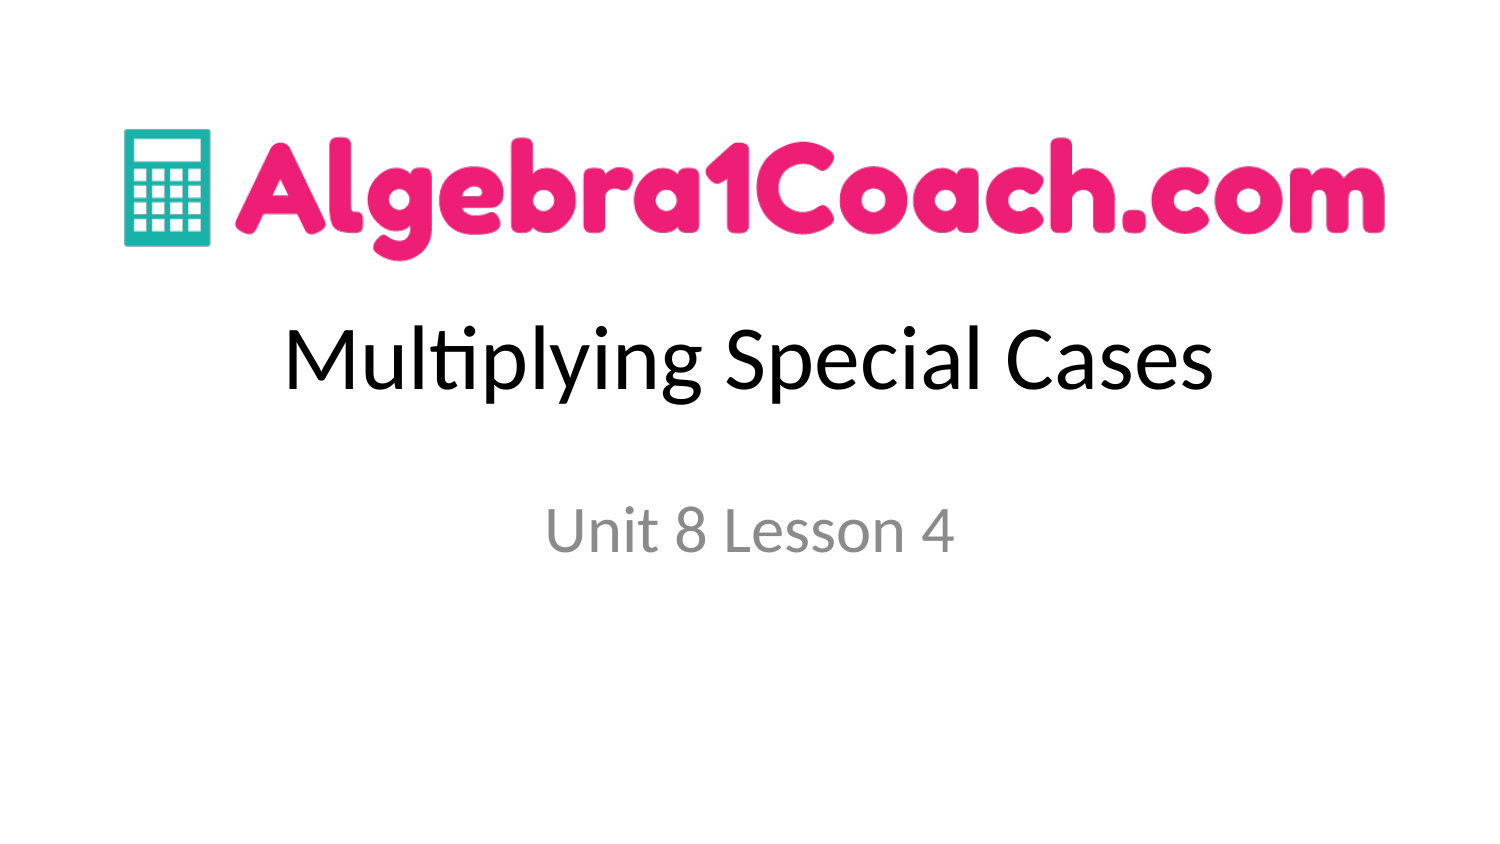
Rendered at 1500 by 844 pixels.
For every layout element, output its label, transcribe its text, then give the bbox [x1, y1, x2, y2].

title Multiplying Special Cases [112, 292, 1388, 443]
picture [69, 113, 1421, 284]
subtitle Unit 8 Lesson 4 [225, 478, 1275, 694]
